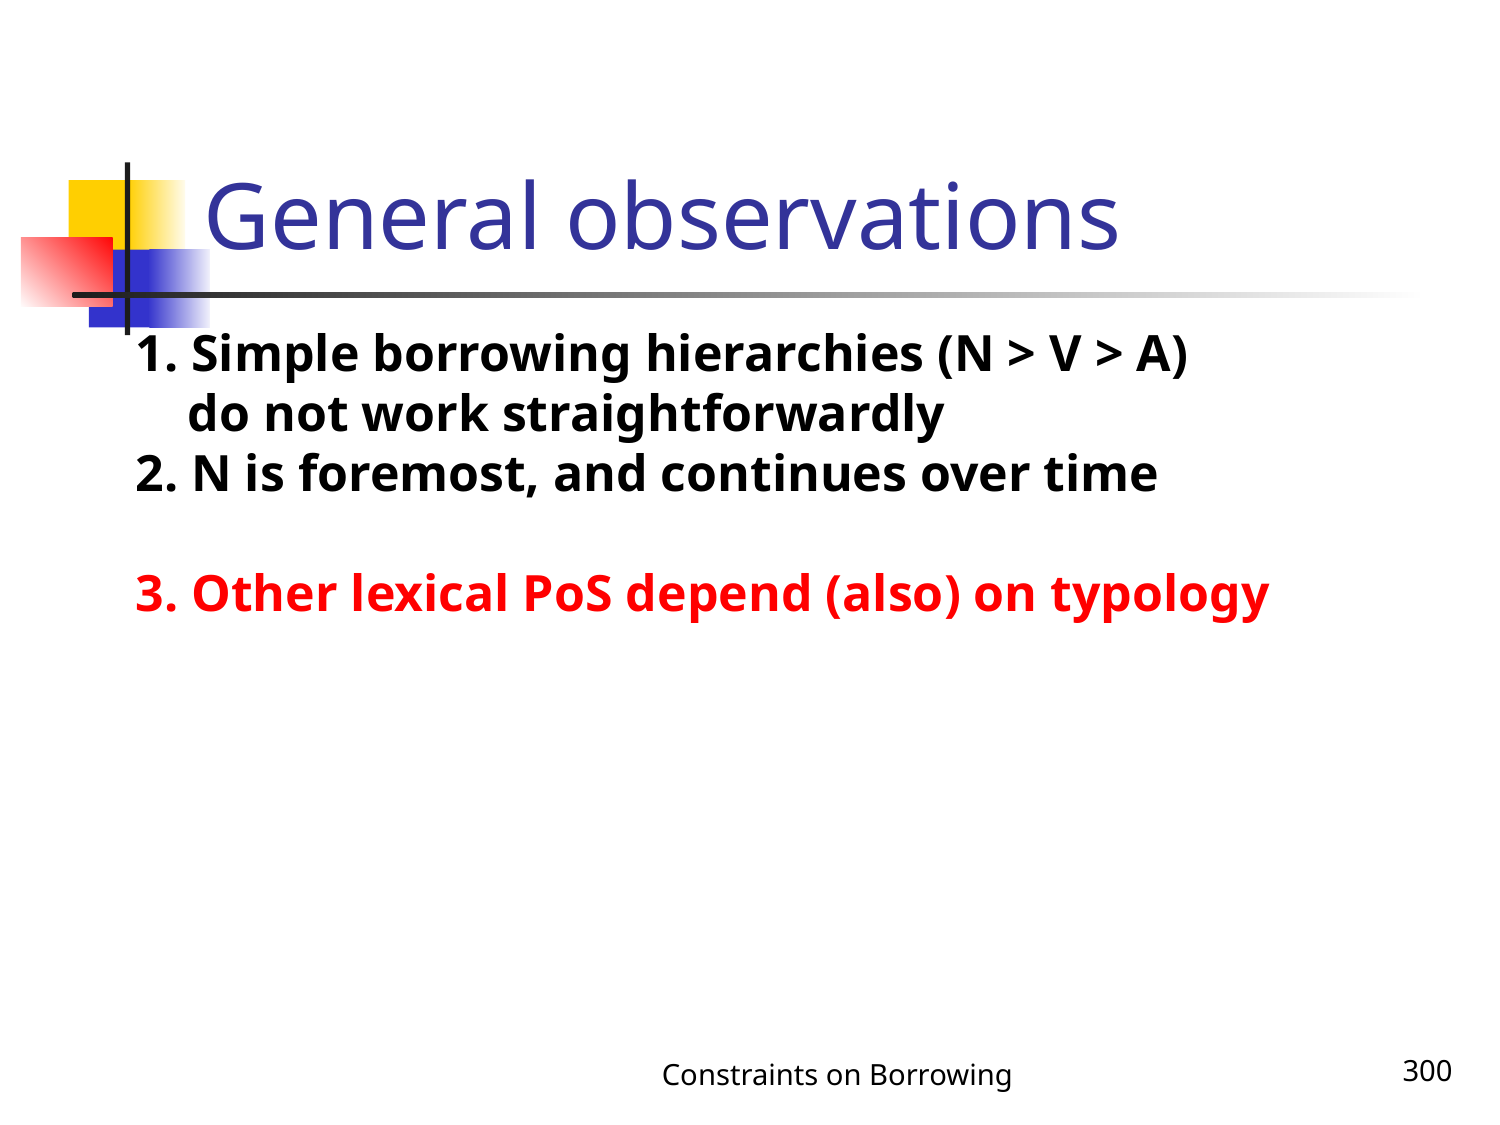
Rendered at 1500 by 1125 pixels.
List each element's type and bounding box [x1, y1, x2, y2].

footer [599, 1023, 1076, 1100]
text_box [120, 314, 1436, 629]
slide_number [1154, 1023, 1468, 1100]
title [188, 34, 1468, 276]
